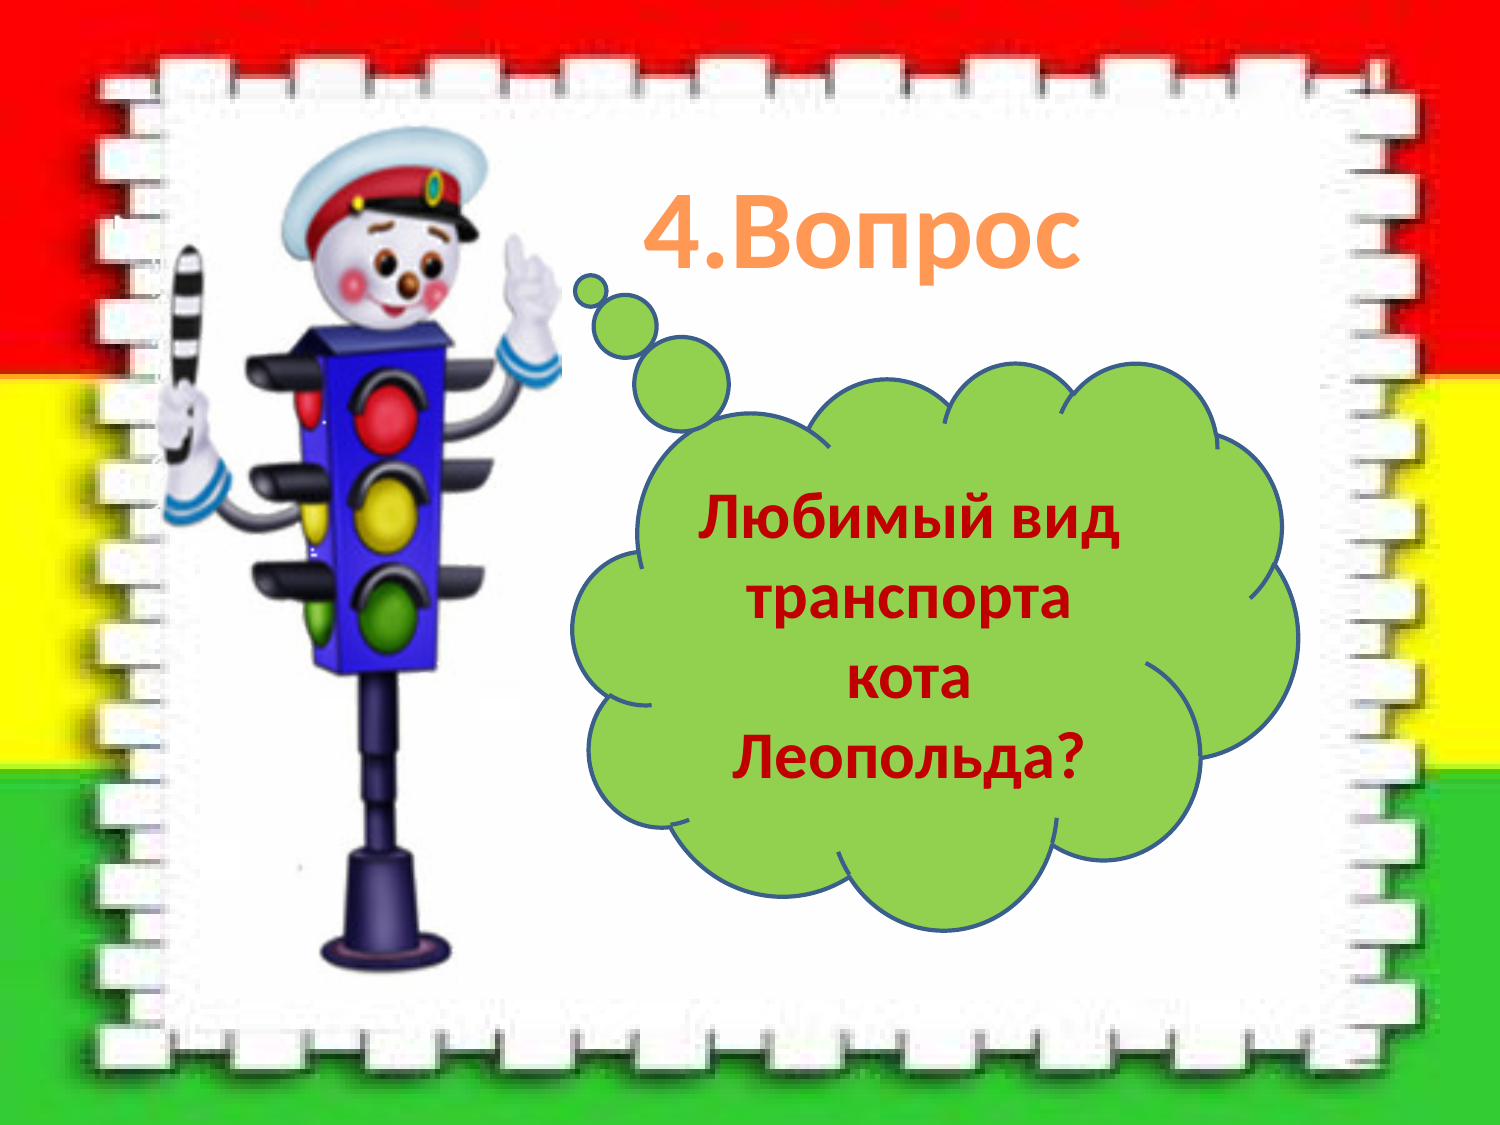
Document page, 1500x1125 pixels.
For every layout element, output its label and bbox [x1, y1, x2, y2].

list [0, 0, 1500, 1125]
picture [111, 89, 562, 1031]
